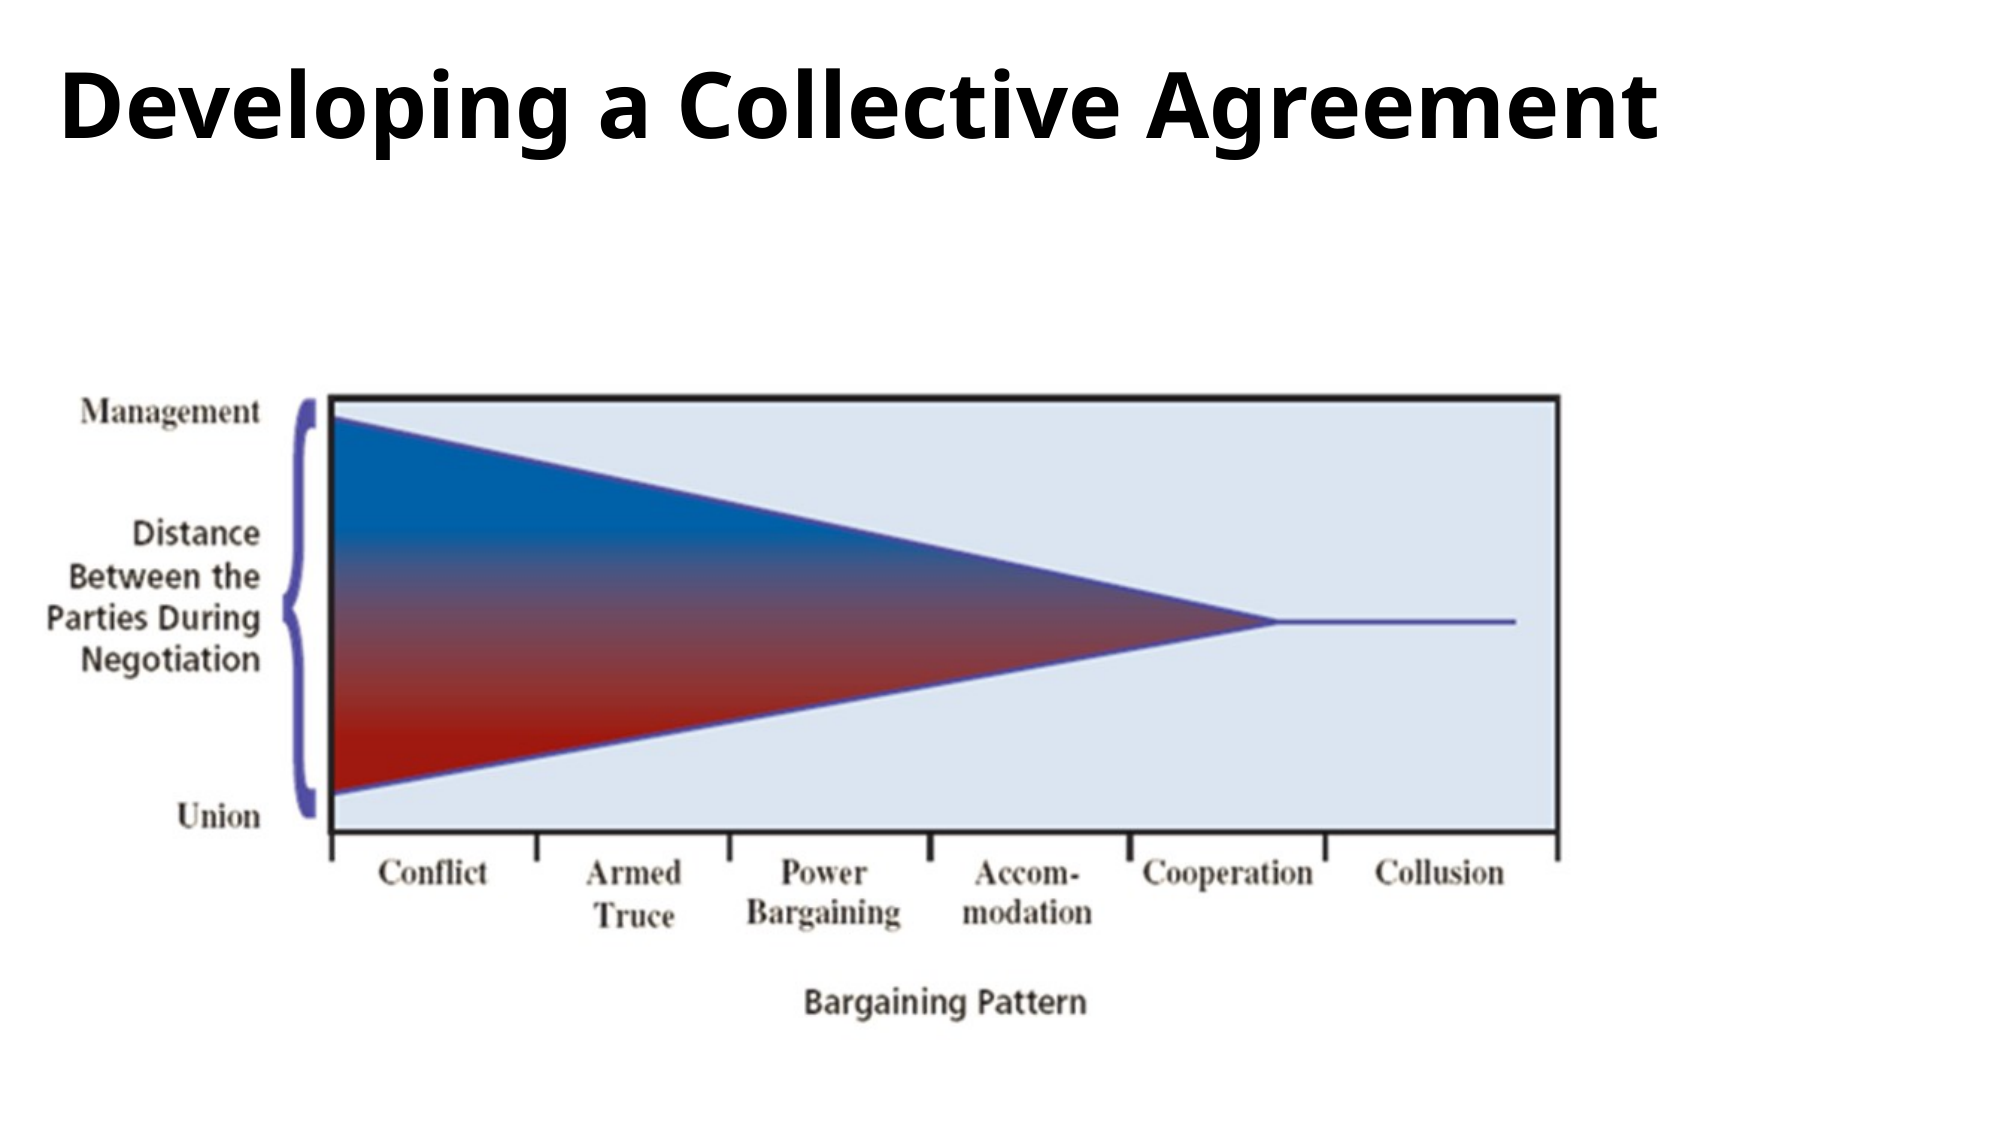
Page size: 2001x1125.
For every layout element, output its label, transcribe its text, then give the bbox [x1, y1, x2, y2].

title Developing a Collective Agreement [42, 0, 1768, 218]
picture [42, 363, 1608, 1040]
